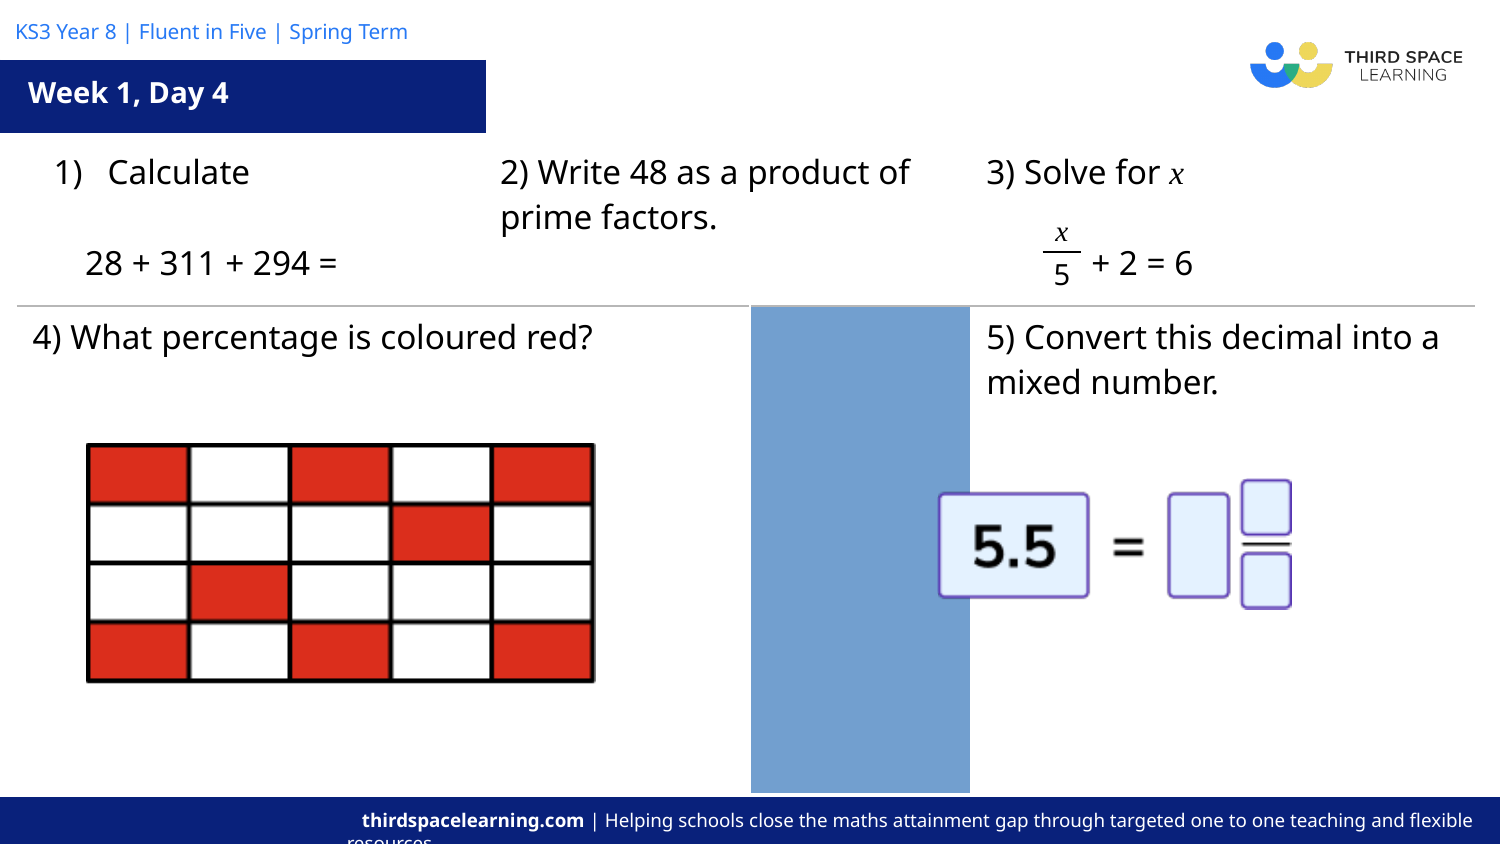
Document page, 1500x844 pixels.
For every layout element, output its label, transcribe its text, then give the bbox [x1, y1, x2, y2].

table_cell 4) What percentage is coloured red? [19, 307, 749, 792]
picture [937, 478, 1292, 610]
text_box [1042, 212, 1082, 292]
table_header 3) Solve for x + 2 = 6 [972, 142, 1474, 305]
table_cell 5) Convert this decimal into a mixed number. [972, 307, 1474, 792]
picture [86, 443, 597, 685]
picture [1250, 33, 1465, 99]
text_box Week 1, Day 4 [13, 59, 383, 125]
table_header 2) Write 48 as a product of prime factors. [486, 142, 970, 305]
table_header Calculate 28 + 311 + 294 = [19, 142, 484, 305]
